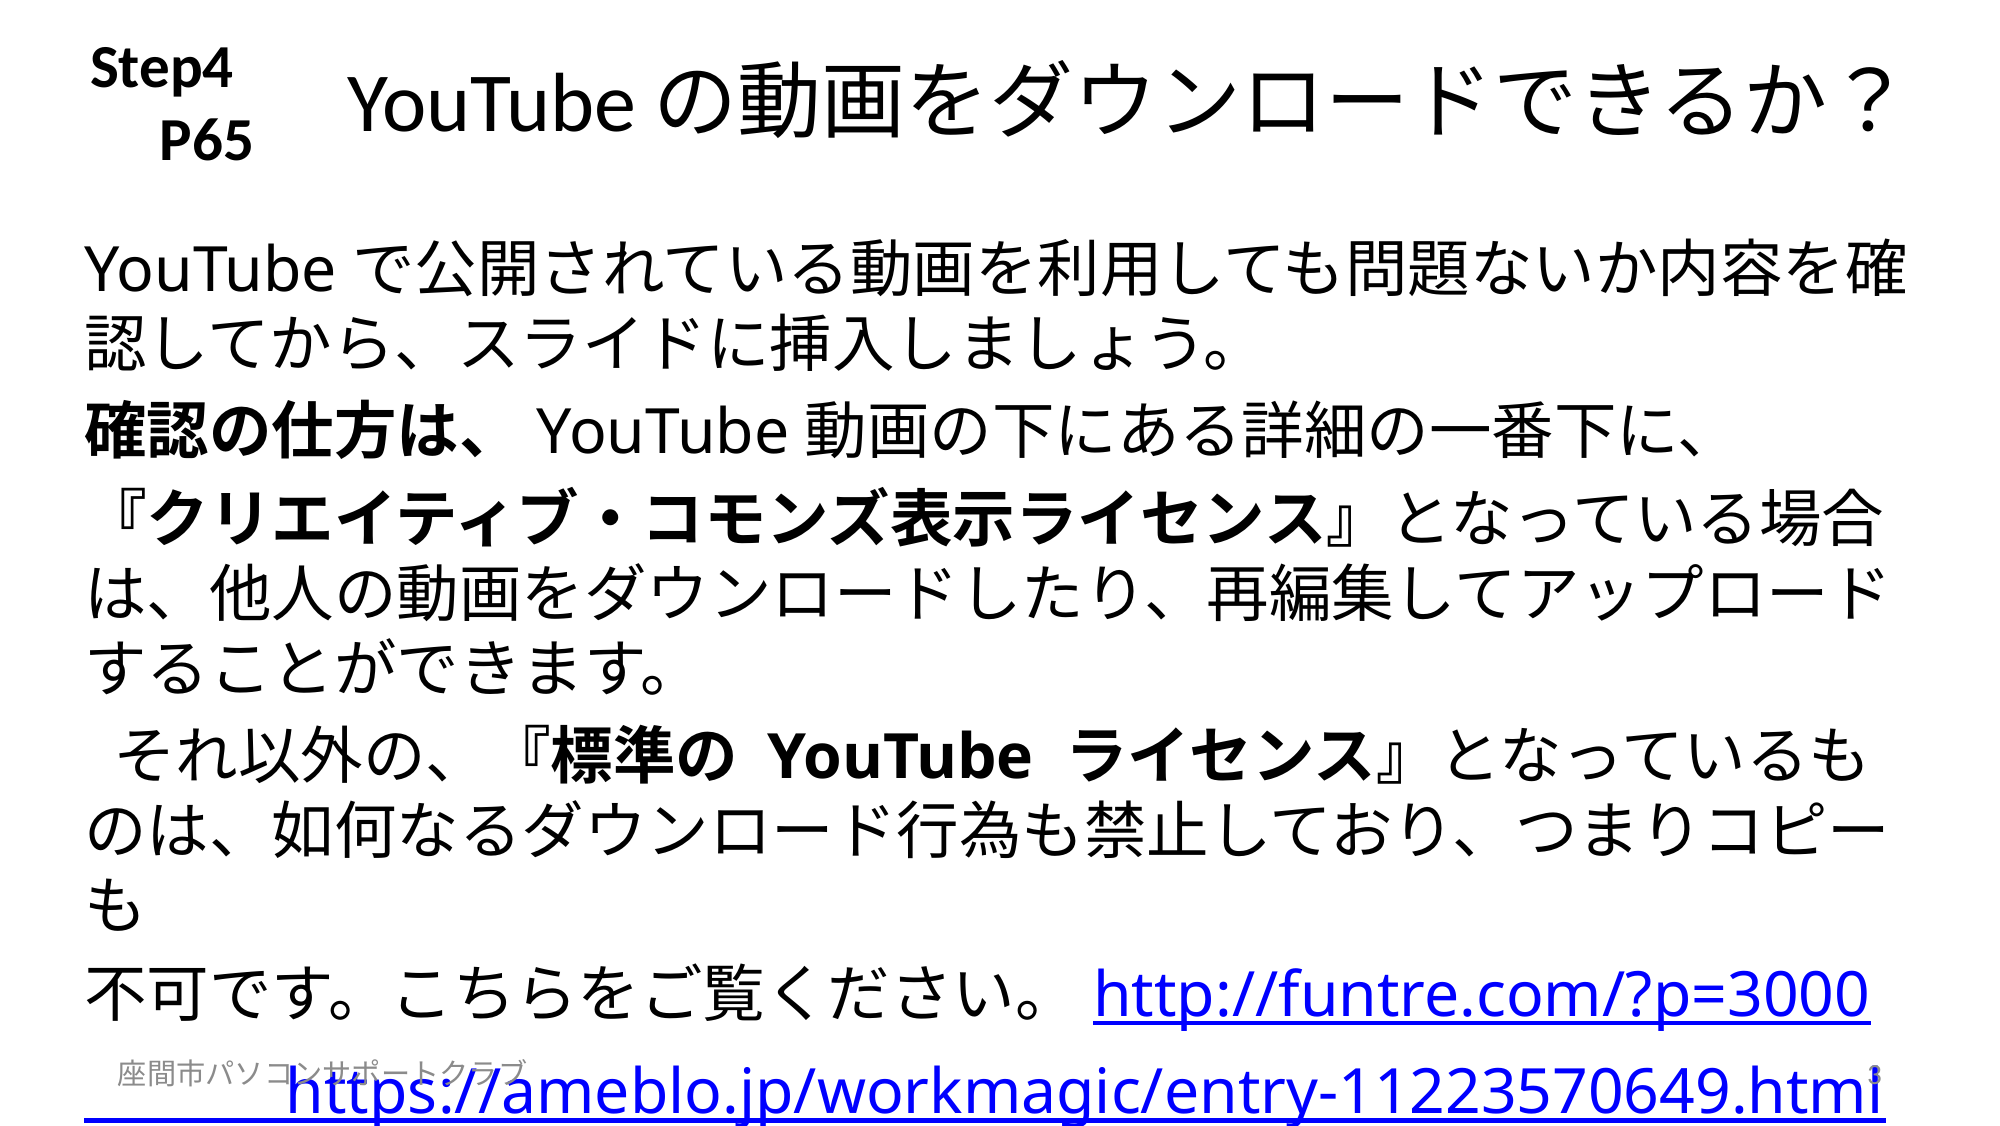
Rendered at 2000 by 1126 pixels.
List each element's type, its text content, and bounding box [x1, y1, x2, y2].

slide_number 3 [1433, 1042, 1900, 1103]
subtitle YouTubeで公開されている動画を利用しても問題ないか内容を確認してから、スライドに挿入しましょう。 確認の仕方は、YouTube動画の下にある詳細の一番下に、 『クリエイティブ・コモンズ表示ライセンス』となっている場合は、他人の動画をダウンロードしたり、再編集してアップロードすることができます。 それ以外の、『標準の YouTube ライセンス』となっているものは、如何なるダウンロード行為も禁止しており、つまりコピーも 不可です。こちらをご覧ください。http://funtre.com/?p=3000 https://ameblo.jp/workmagic/entry-11223570649.html [66, 220, 1933, 1059]
slide_number 座間市パソコンサポートクラブ [99, 1042, 567, 1103]
title YouTubeの動画をダウンロードできるか？ [327, 34, 1933, 162]
text_box Step4 P65 [90, 22, 327, 173]
